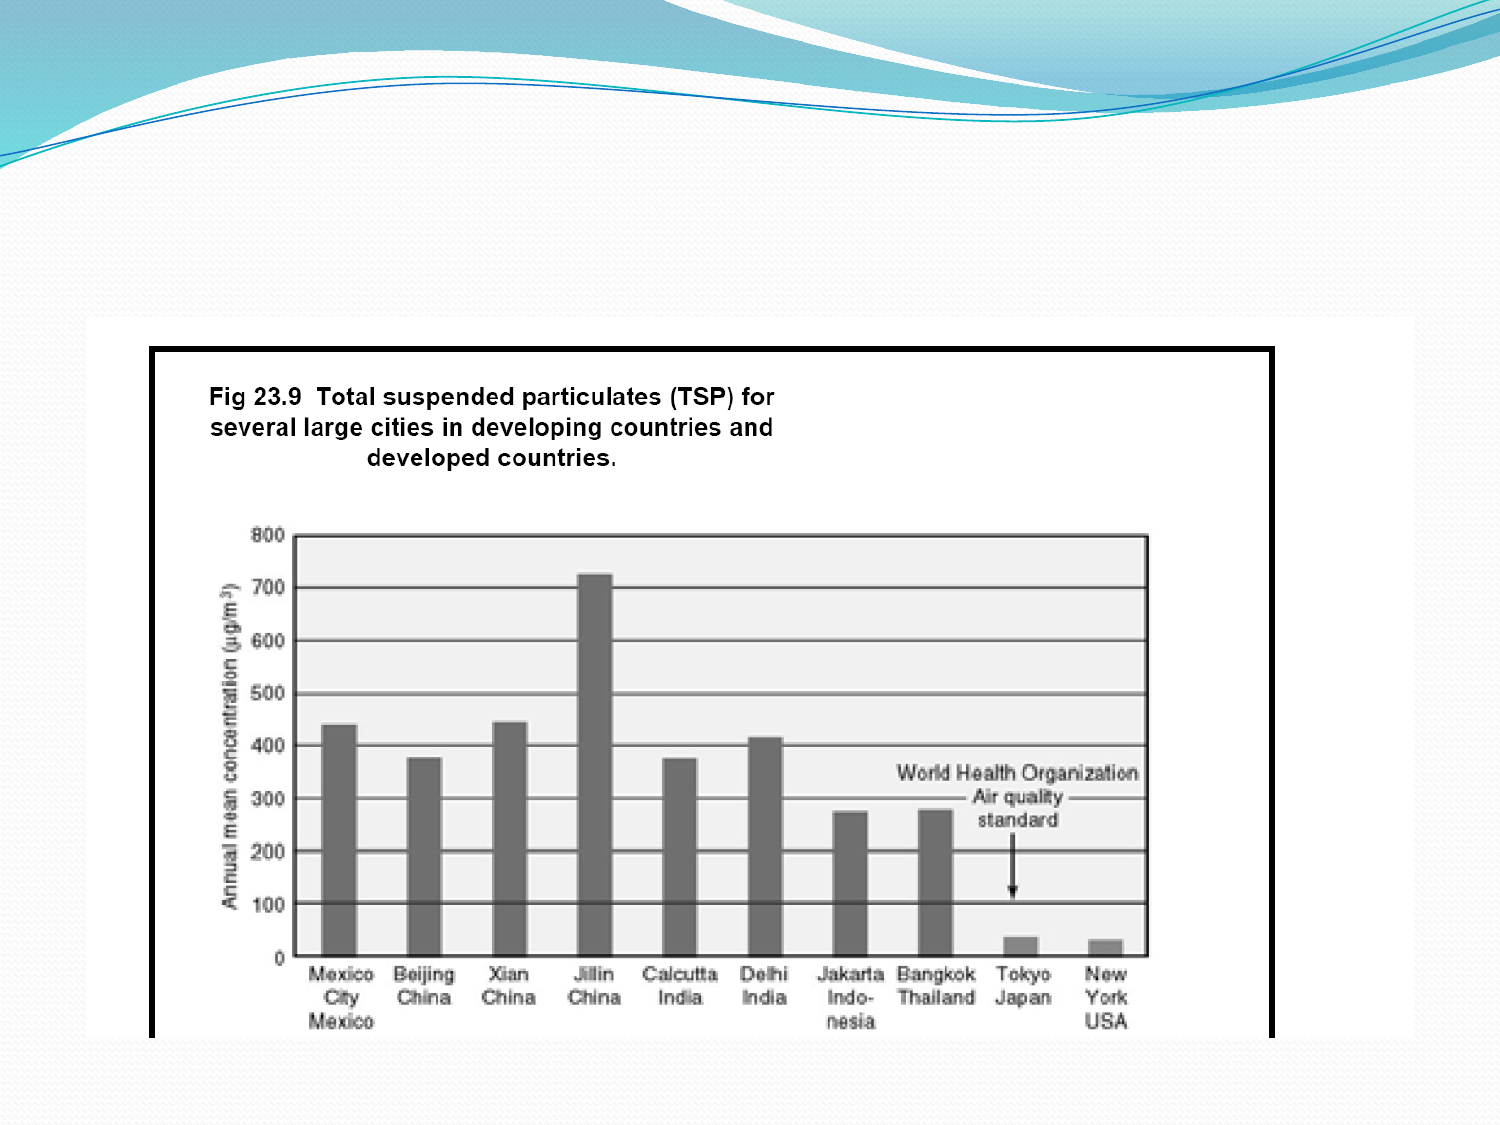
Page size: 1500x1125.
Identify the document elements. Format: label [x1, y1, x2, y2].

list [85, 317, 1415, 1038]
